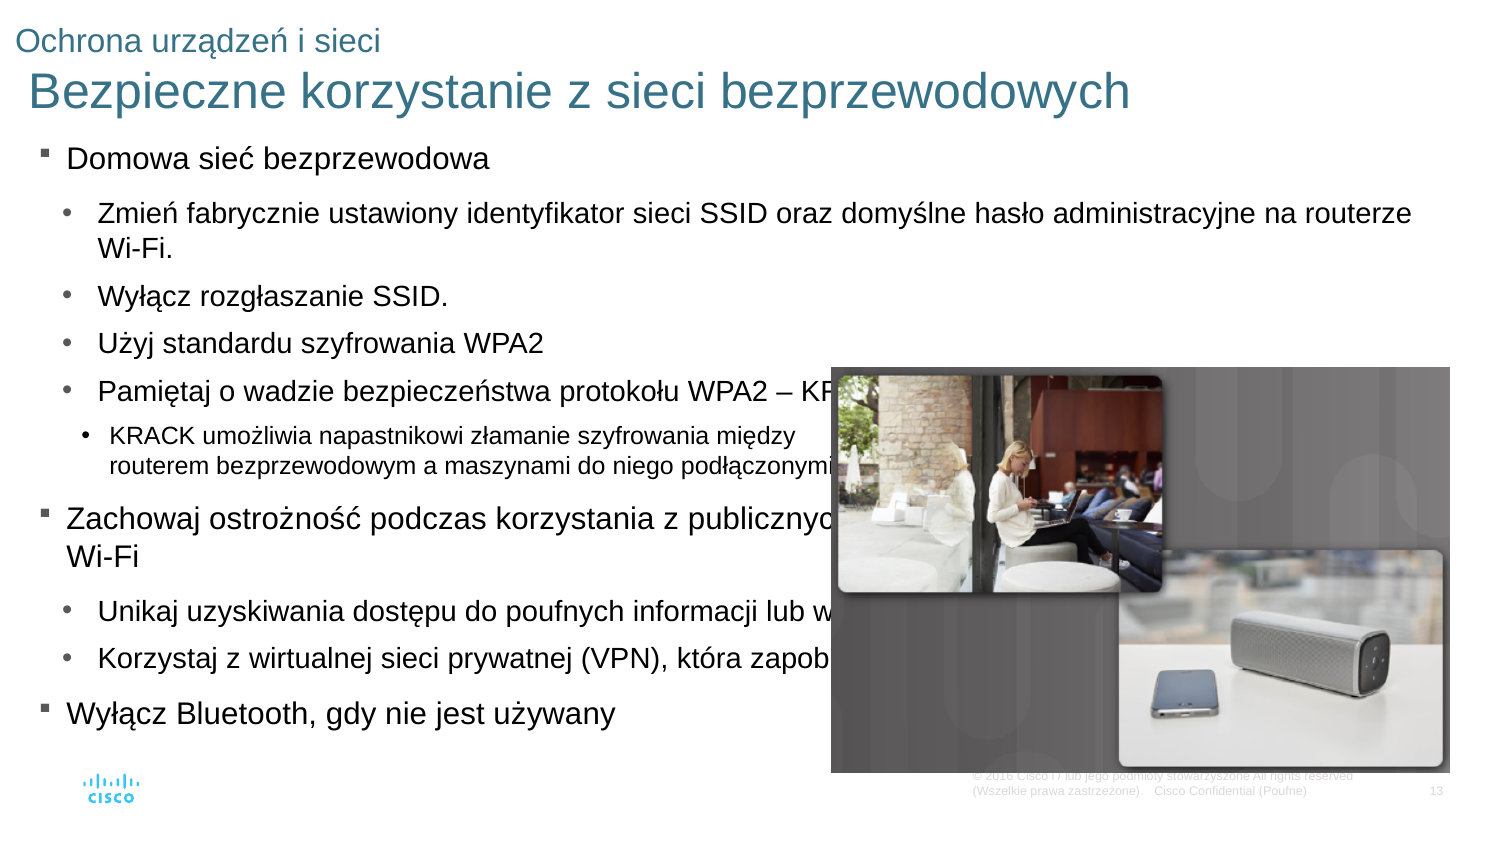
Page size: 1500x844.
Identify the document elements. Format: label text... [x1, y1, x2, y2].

list Domowa sieć bezprzewodowa Zmień fabrycznie ustawiony identyfikator sieci SSID oraz domyślne hasło administracyjne na routerze Wi-Fi. Wyłącz rozgłaszanie SSID. Użyj standardu szyfrowania WPA2 Pamiętaj o wadzie bezpieczeństwa protokołu WPA2 – KRACK czyli tzw. reinstalacja klucza KRACK umożliwia napastnikowi złamanie szyfrowania między routerem bezprzewodowym a maszynami do niego podłączonymi Zachowaj ostrożność podczas korzystania z publicznych punktów dostępowych (tzw. hotspotów) Wi-Fi Unikaj uzyskiwania dostępu do poufnych informacji lub wysyłania ich Korzystaj z wirtualnej sieci prywatnej (VPN), która zapobiega podsłuchiwaniu Wyłącz Bluetooth, gdy nie jest używany [23, 131, 1476, 813]
title Ochrona urządzeń i sieci Bezpieczne korzystanie z sieci bezprzewodowych [0, 6, 1500, 131]
picture [830, 366, 1451, 774]
